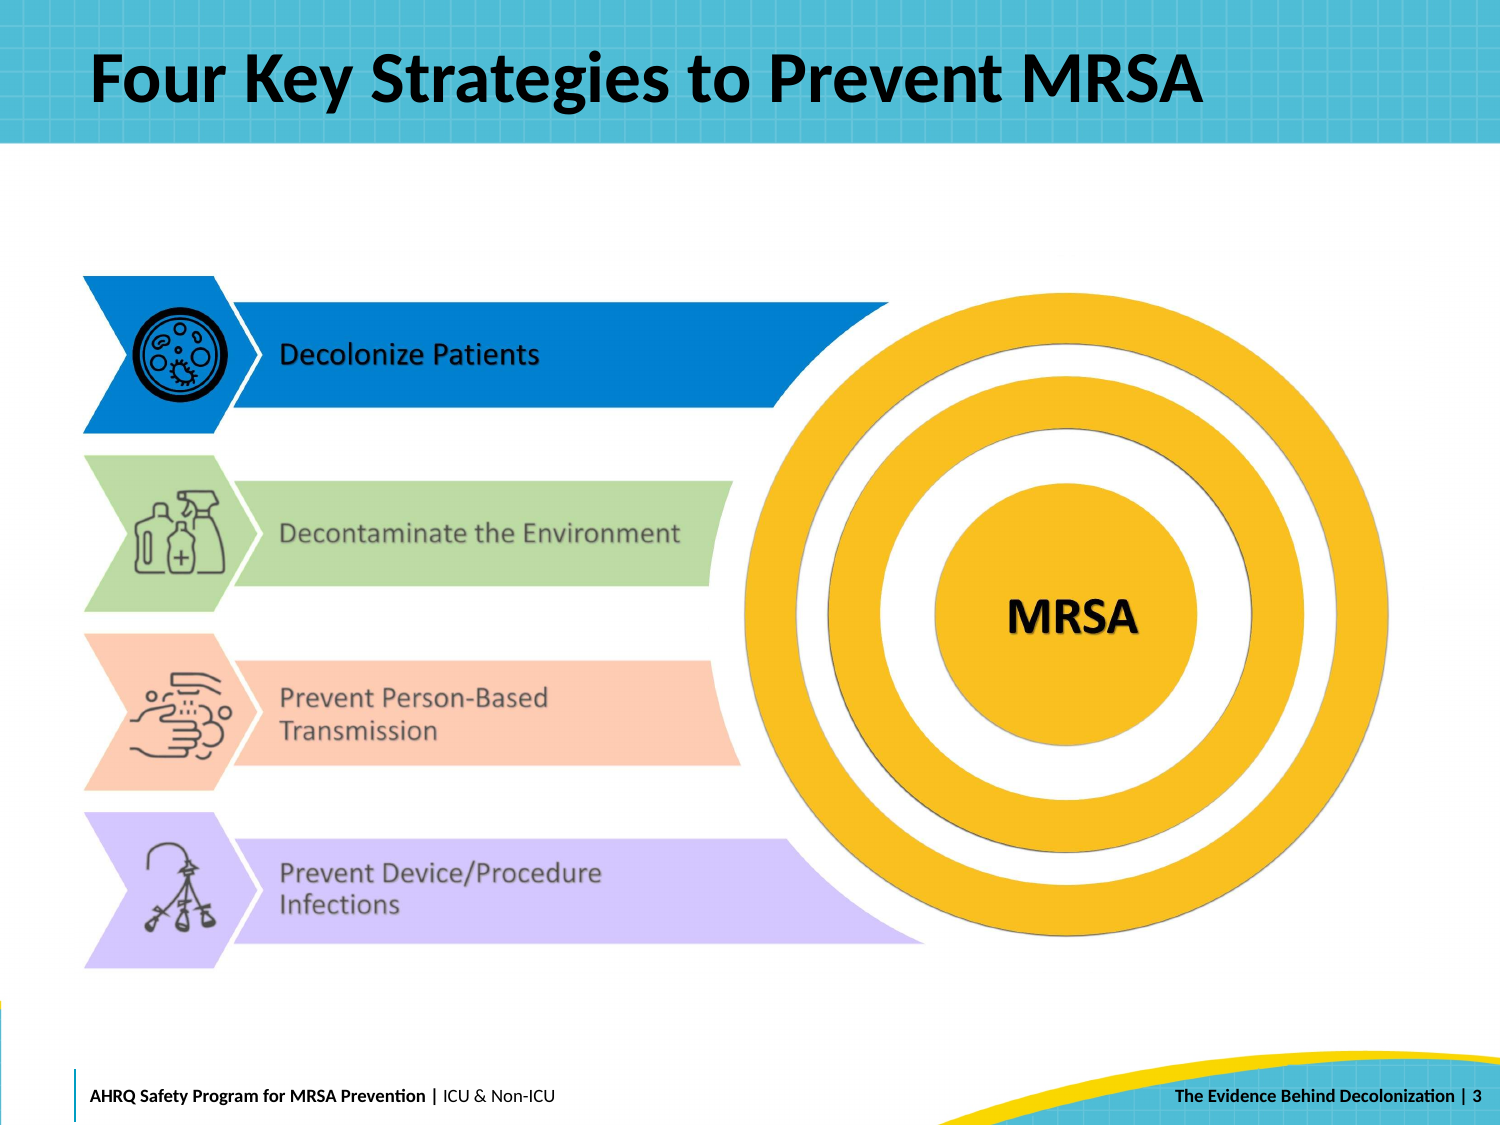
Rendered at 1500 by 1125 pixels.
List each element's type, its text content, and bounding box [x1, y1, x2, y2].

title Four Key Strategies to Prevent MRSA [75, 0, 1425, 150]
picture [0, 0, 1500, 1125]
slide_number | 3 [1455, 1065, 1500, 1125]
